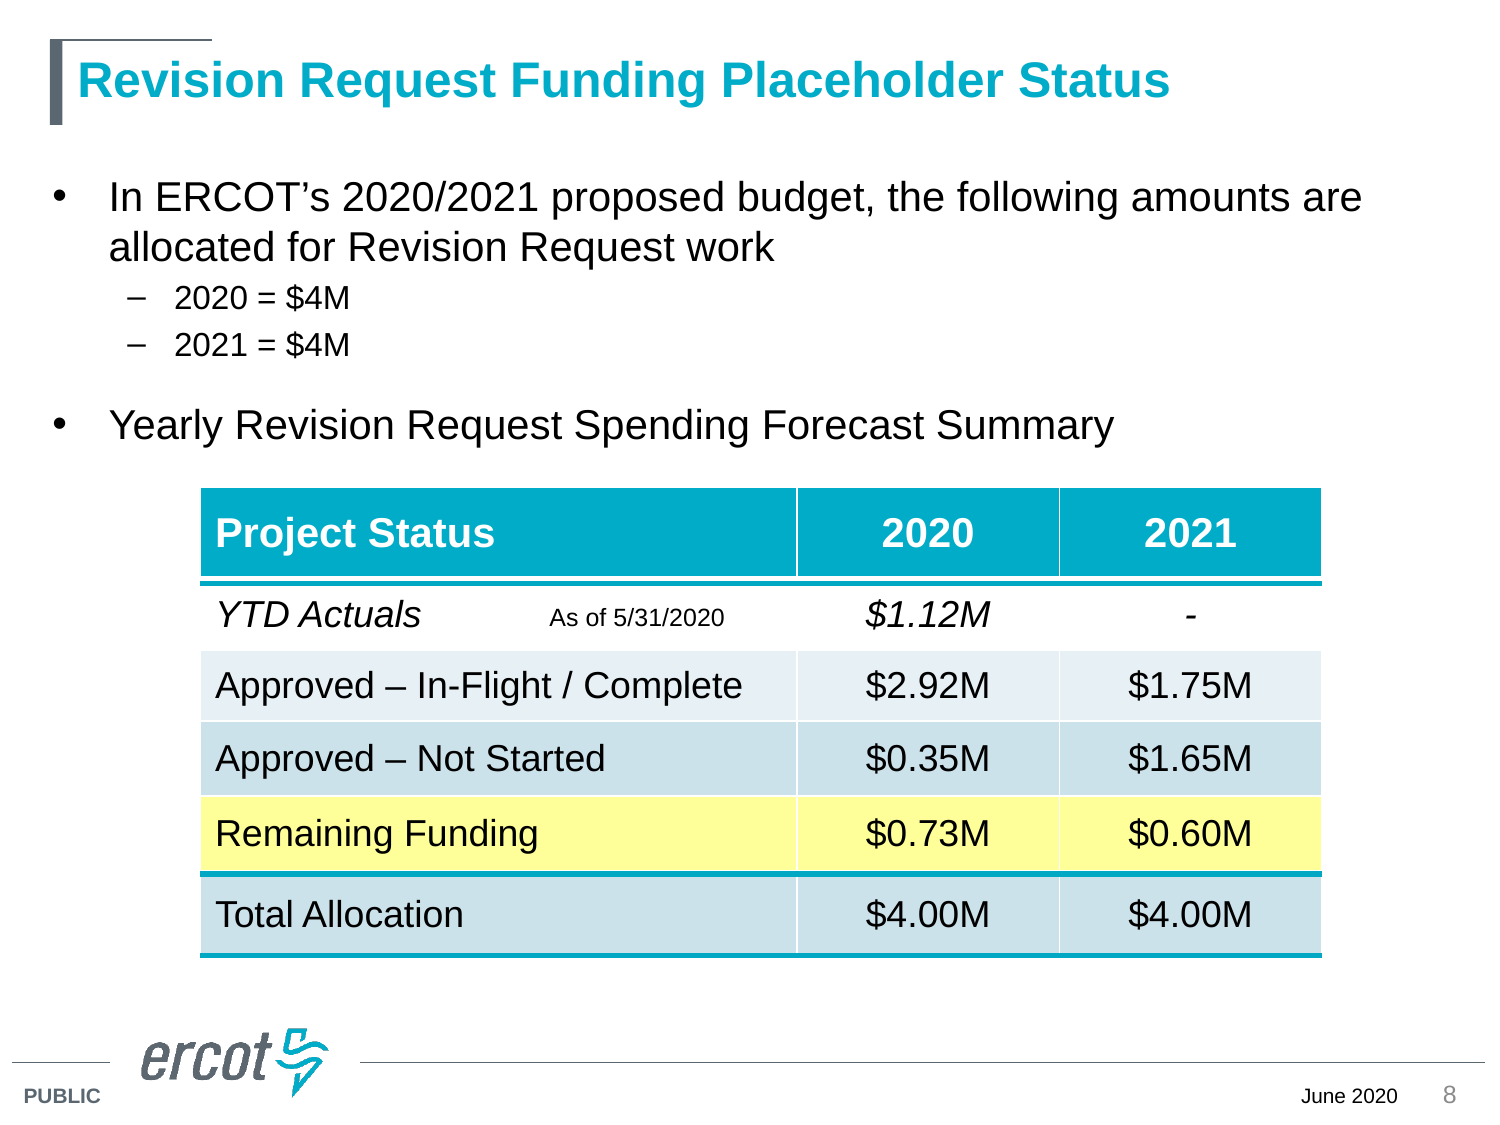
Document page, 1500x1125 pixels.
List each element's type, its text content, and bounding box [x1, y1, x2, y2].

table_cell $0.73M [798, 797, 1059, 870]
table_cell YTD Actuals [201, 591, 796, 649]
table_cell - [1060, 590, 1321, 649]
table_cell $2.92M [798, 651, 1059, 720]
table_cell Total Allocation [201, 882, 796, 953]
table_cell $0.60M [1060, 797, 1321, 870]
table_header 2020 [798, 488, 1059, 576]
table_cell $1.65M [1060, 722, 1321, 795]
table_cell Approved – In-Flight / Complete [201, 651, 796, 720]
text_box As of 5/31/2020 [534, 594, 741, 640]
title Revision Request Funding Placeholder Status [62, 39, 1275, 125]
table_cell $1.75M [1060, 651, 1321, 720]
table_header 2021 [1060, 488, 1321, 576]
table_cell $1.12M [798, 592, 1059, 649]
slide_number 8 [1412, 1076, 1488, 1112]
picture [137, 1024, 332, 1100]
table_cell $4.00M [1060, 881, 1321, 953]
table_cell $4.00M [798, 883, 1059, 953]
table_cell $0.35M [798, 722, 1059, 795]
table_header Project Status [201, 488, 796, 576]
table_cell Remaining Funding [201, 797, 796, 870]
table_cell Approved – Not Started [201, 722, 796, 795]
list In ERCOT’s 2020/2021 proposed budget, the following amounts are allocated for Revision Request work 2020 = $4M 2021 = $4M Yearly Revision Request Spending Forecast Summary [37, 162, 1463, 488]
